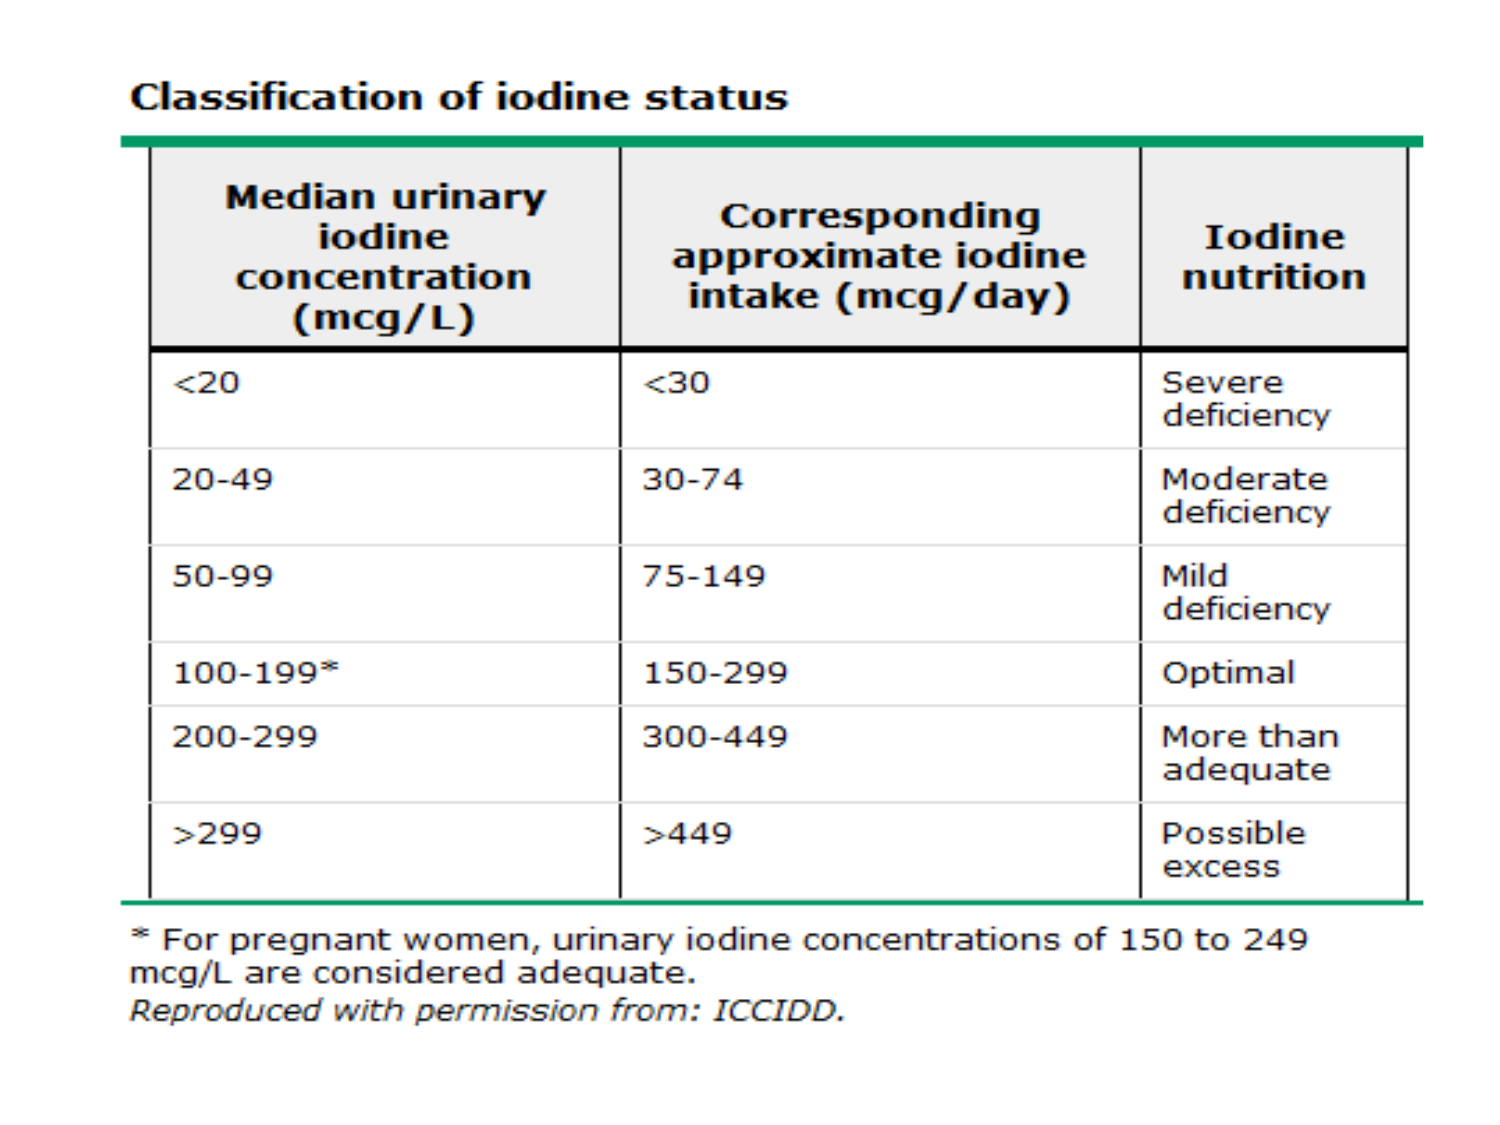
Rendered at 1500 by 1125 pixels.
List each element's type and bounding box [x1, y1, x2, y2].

picture [41, 30, 1424, 1071]
